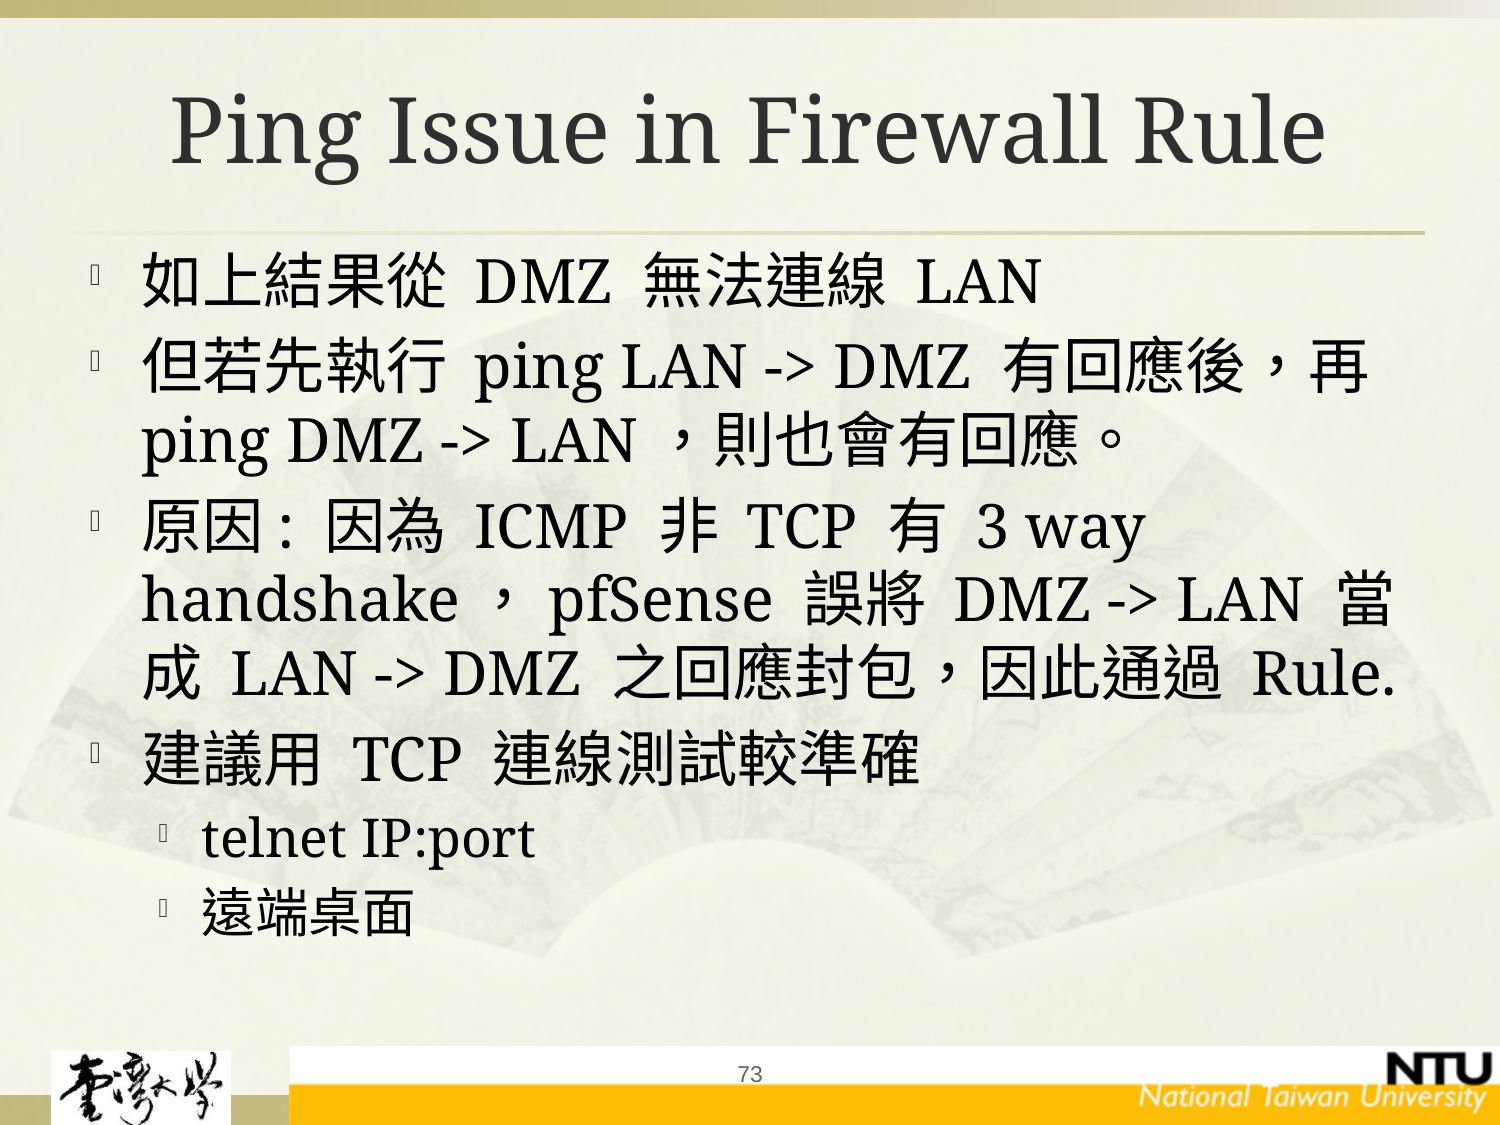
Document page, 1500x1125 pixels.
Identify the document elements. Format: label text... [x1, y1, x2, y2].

picture [289, 1046, 1500, 1125]
slide_number 73 [675, 1050, 825, 1097]
title Ping Issue in Firewall Rule [75, 45, 1425, 209]
picture [51, 1051, 231, 1125]
list 如上結果從 DMZ 無法連線 LAN 但若先執行 ping LAN -> DMZ 有回應後，再 ping DMZ -> LAN，則也會有回應。 原因: 因為 ICMP 非 TCP 有 3 way handshake，pfSense 誤將 DMZ -> LAN 當成 LAN -> DMZ 之回應封包，因此通過 Rule. 建議用 TCP 連線測試較準確 telnet IP:port 遠端桌面 [75, 234, 1425, 1032]
